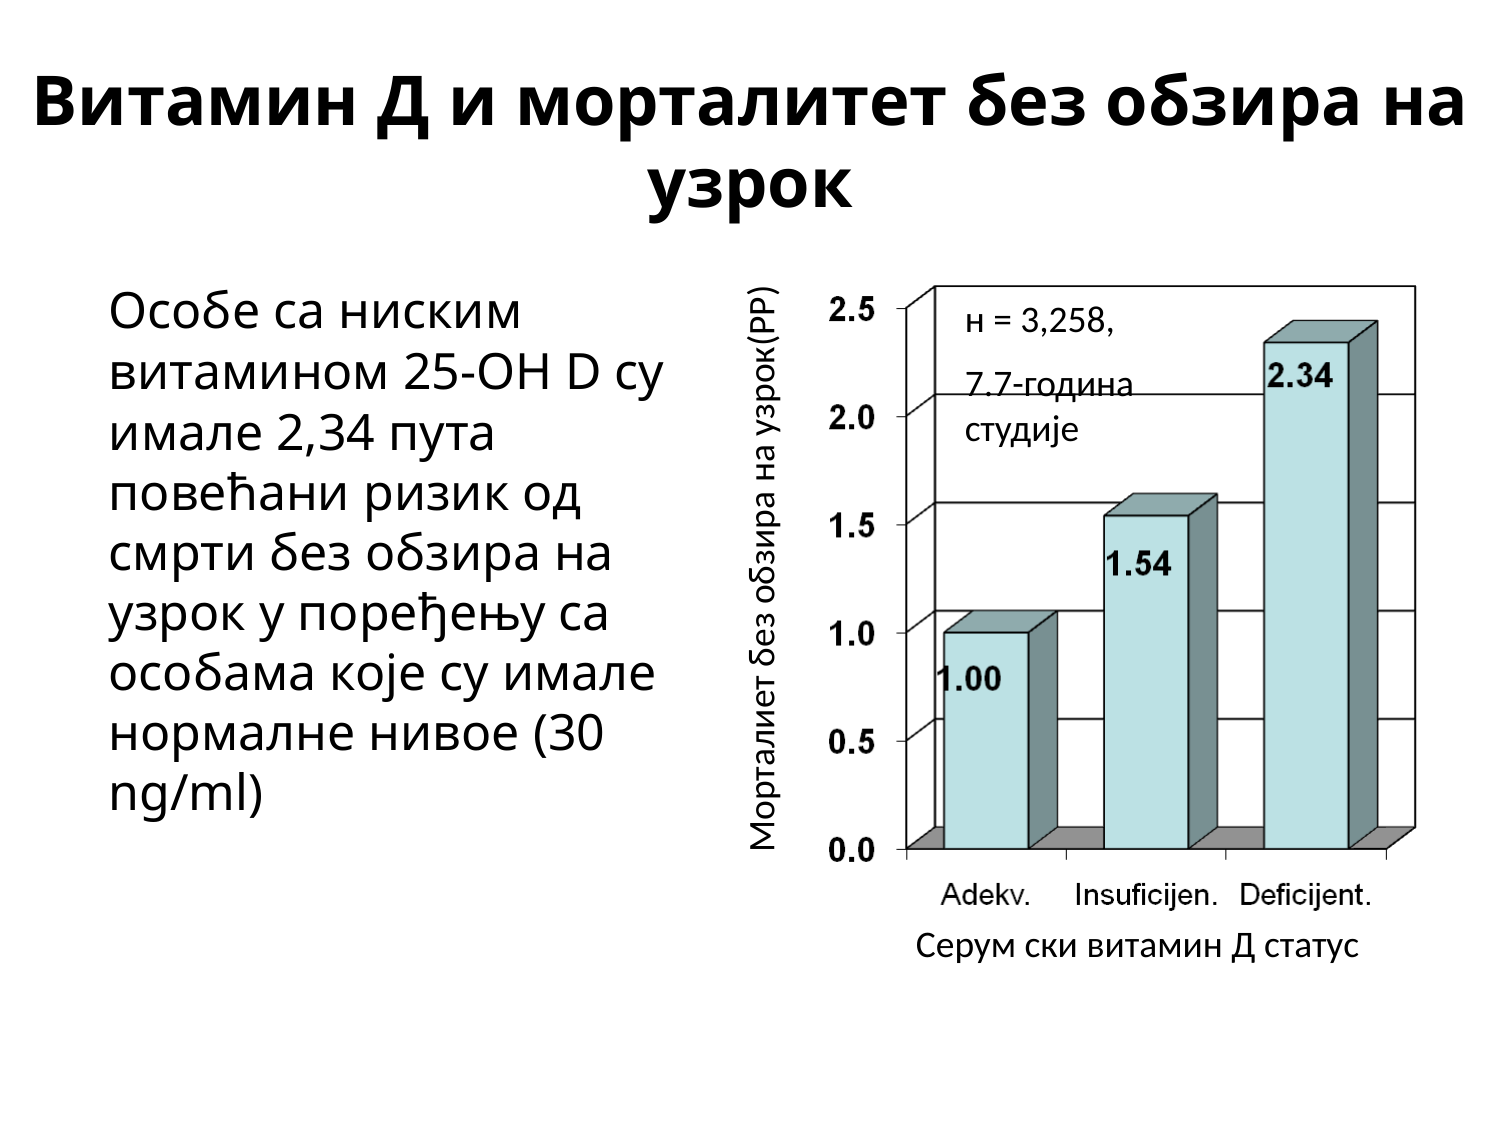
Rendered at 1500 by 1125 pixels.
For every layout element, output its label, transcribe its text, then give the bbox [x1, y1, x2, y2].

text_box Серум ски витамин Д статус [887, 947, 1388, 973]
text_box Морталиет без обзира на узрок(РР) [729, 257, 790, 868]
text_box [812, 249, 1427, 938]
list Особе са ниским витамином 25-ОH D су имале 2,34 пута повећани ризик од смрти без обзира на узрок у поређењу са особама које су имале нормалне нивое (30 ng/ml) [37, 262, 700, 1005]
title Витамин Д и морталитет без обзира на узрок [0, 45, 1500, 233]
